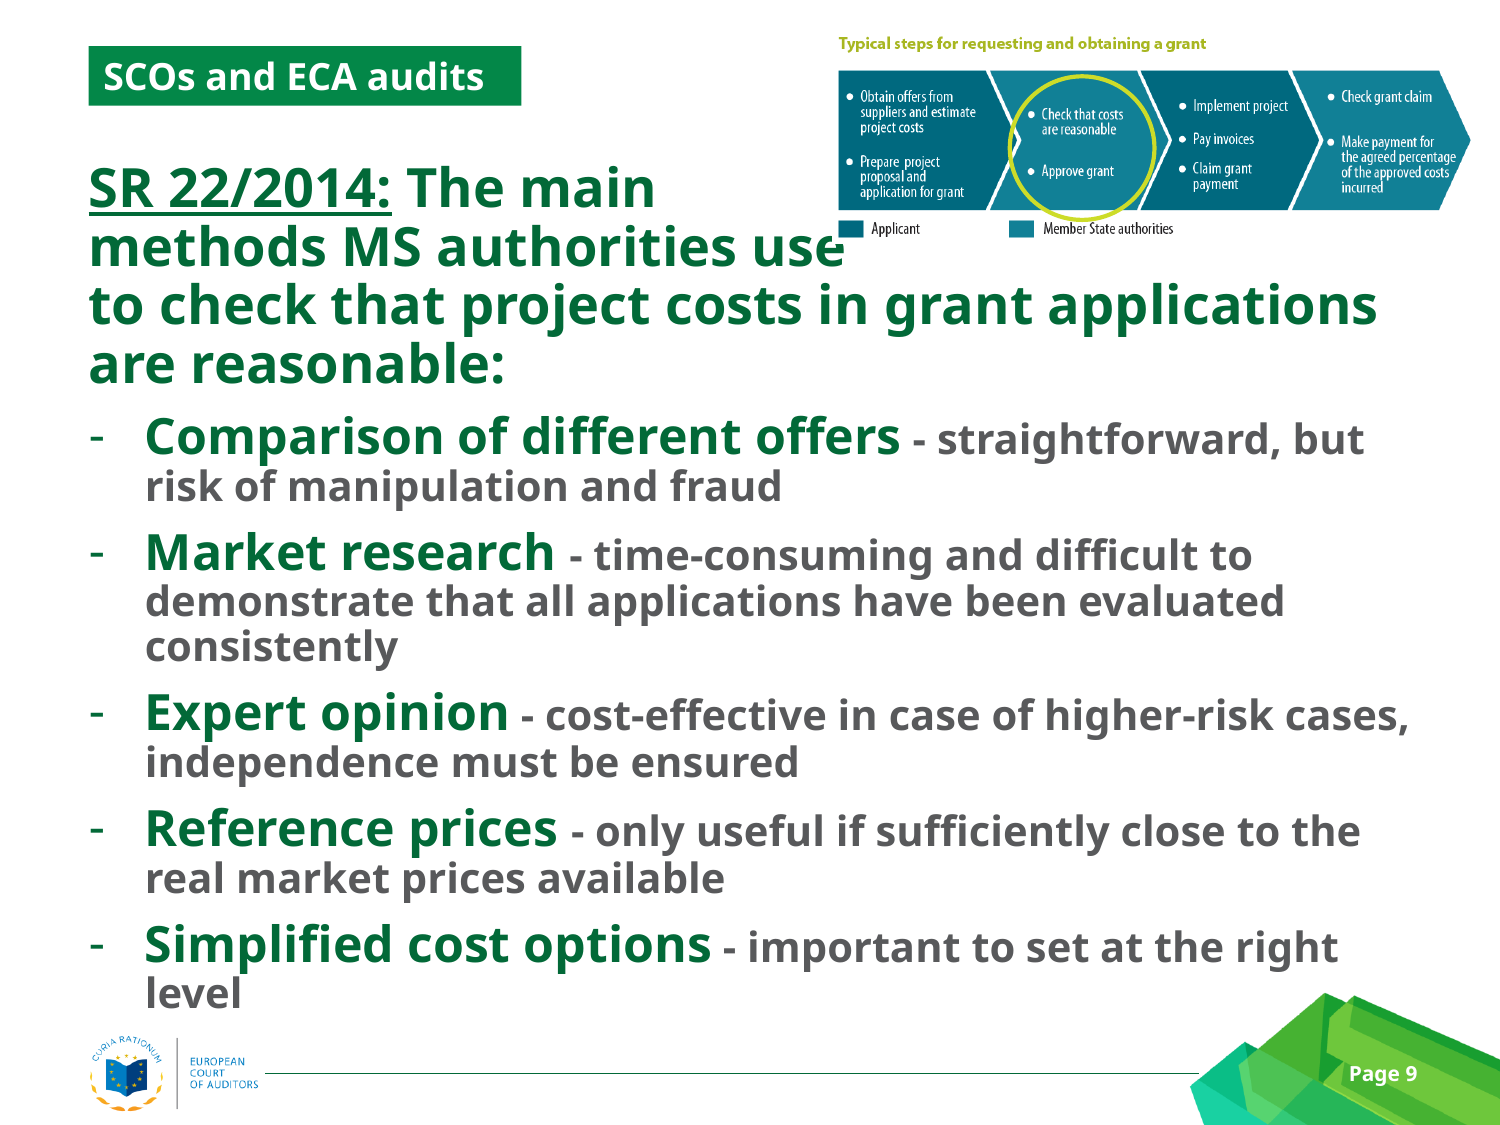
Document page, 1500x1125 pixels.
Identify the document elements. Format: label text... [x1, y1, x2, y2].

slide_number Page 9 [1122, 1053, 1418, 1095]
text_box SCOs and ECA audits [88, 46, 522, 106]
list SR 22/2014: The main methods MS authorities use to check that project costs in grant applications are reasonable: Comparison of different offers - straightforward, but risk of manipulation and fraud Market research - time-consuming and difficult to demonstrate that all applications have been evaluated consistently Expert opinion - cost-effective in case of higher-risk cases, independence must be ensured Reference prices - only useful if sufficiently close to the real market prices available Simplified cost options - important to set at the right level [88, 160, 1412, 1035]
picture [832, 32, 1477, 244]
picture [1175, 987, 1500, 1125]
picture [82, 1028, 265, 1118]
